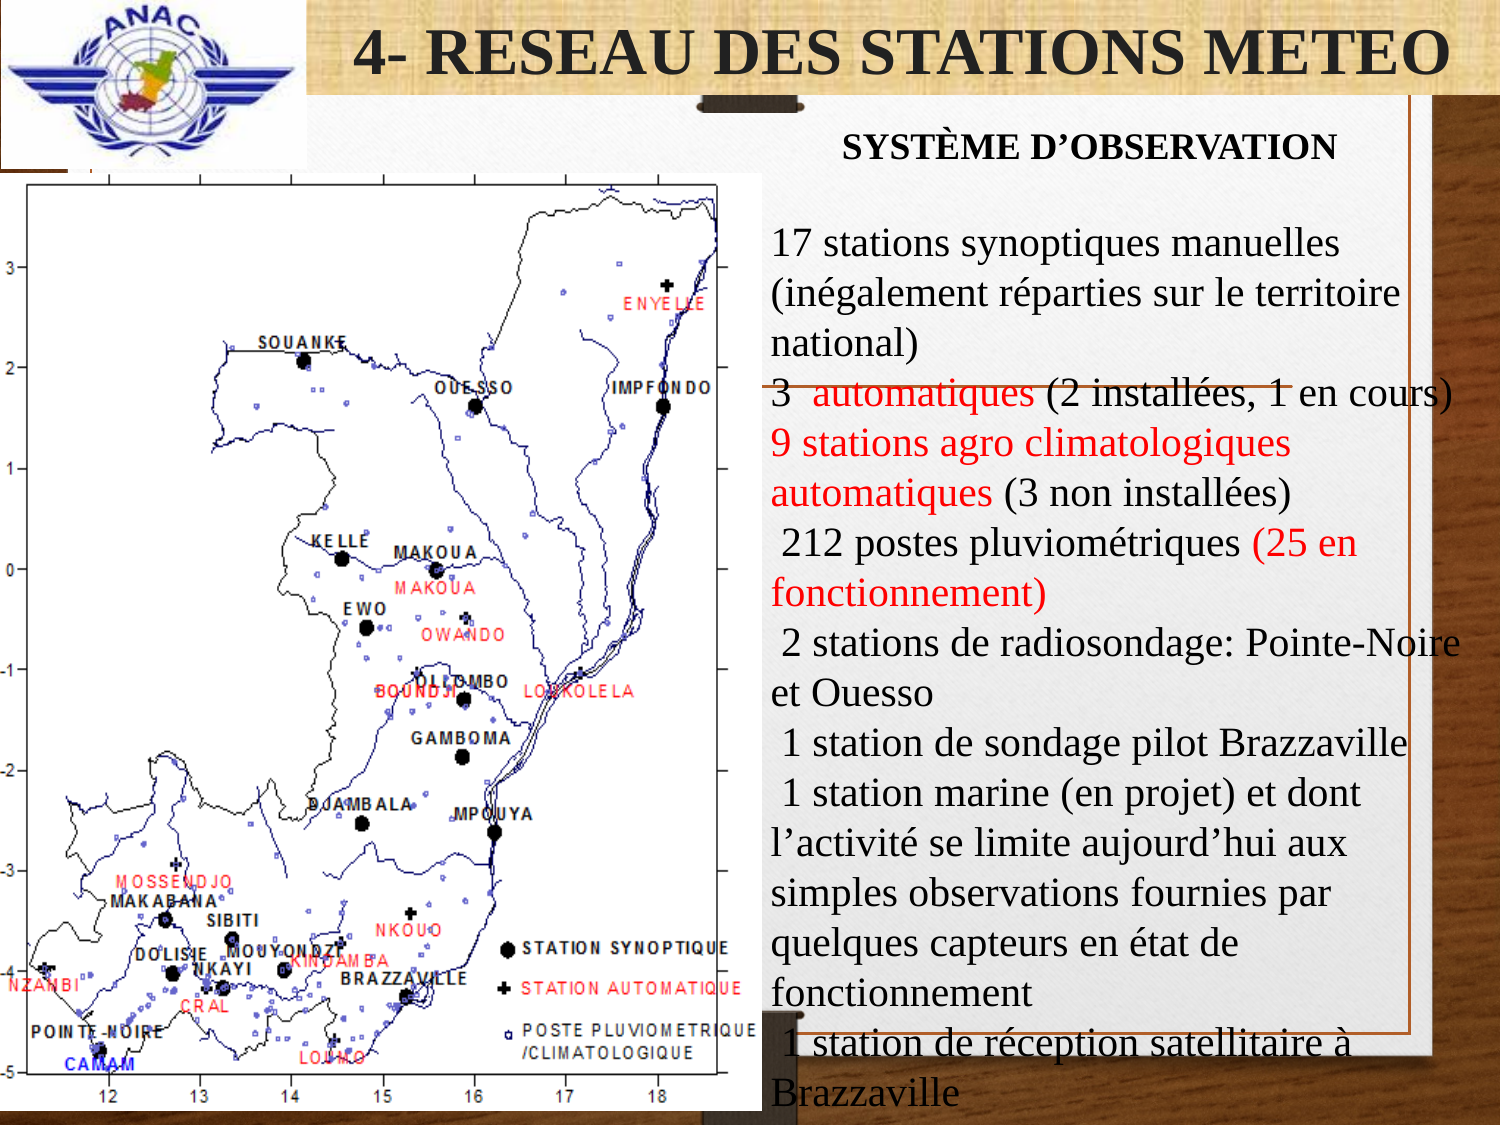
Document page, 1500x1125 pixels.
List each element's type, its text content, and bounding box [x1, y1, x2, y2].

picture [1411, 96, 1500, 207]
text_box SYSTÈME D’OBSERVATION [827, 114, 1359, 175]
text_box 4- RESEAU DES STATIONS METEO [307, 0, 1500, 96]
text_box 17 stations synoptiques manuelles (inégalement réparties sur le territoire national) 3 automatiques (2 installées, 1 en cours) 9 stations agro climatologiques automatiques (3 non installées) 212 postes pluviométriques (25 en fonctionnement) 2 stations de radiosondage: Pointe-Noire et Ouesso 1 station de sondage pilot Brazzaville 1 station marine (en projet) et dont l’activité se limite aujourd’hui aux simples observations fournies par quelques capteurs en état de fonctionnement 1 station de réception satellitaire à Brazzaville [755, 207, 1500, 1125]
picture [0, 0, 1408, 1125]
text_box [307, 96, 1438, 158]
